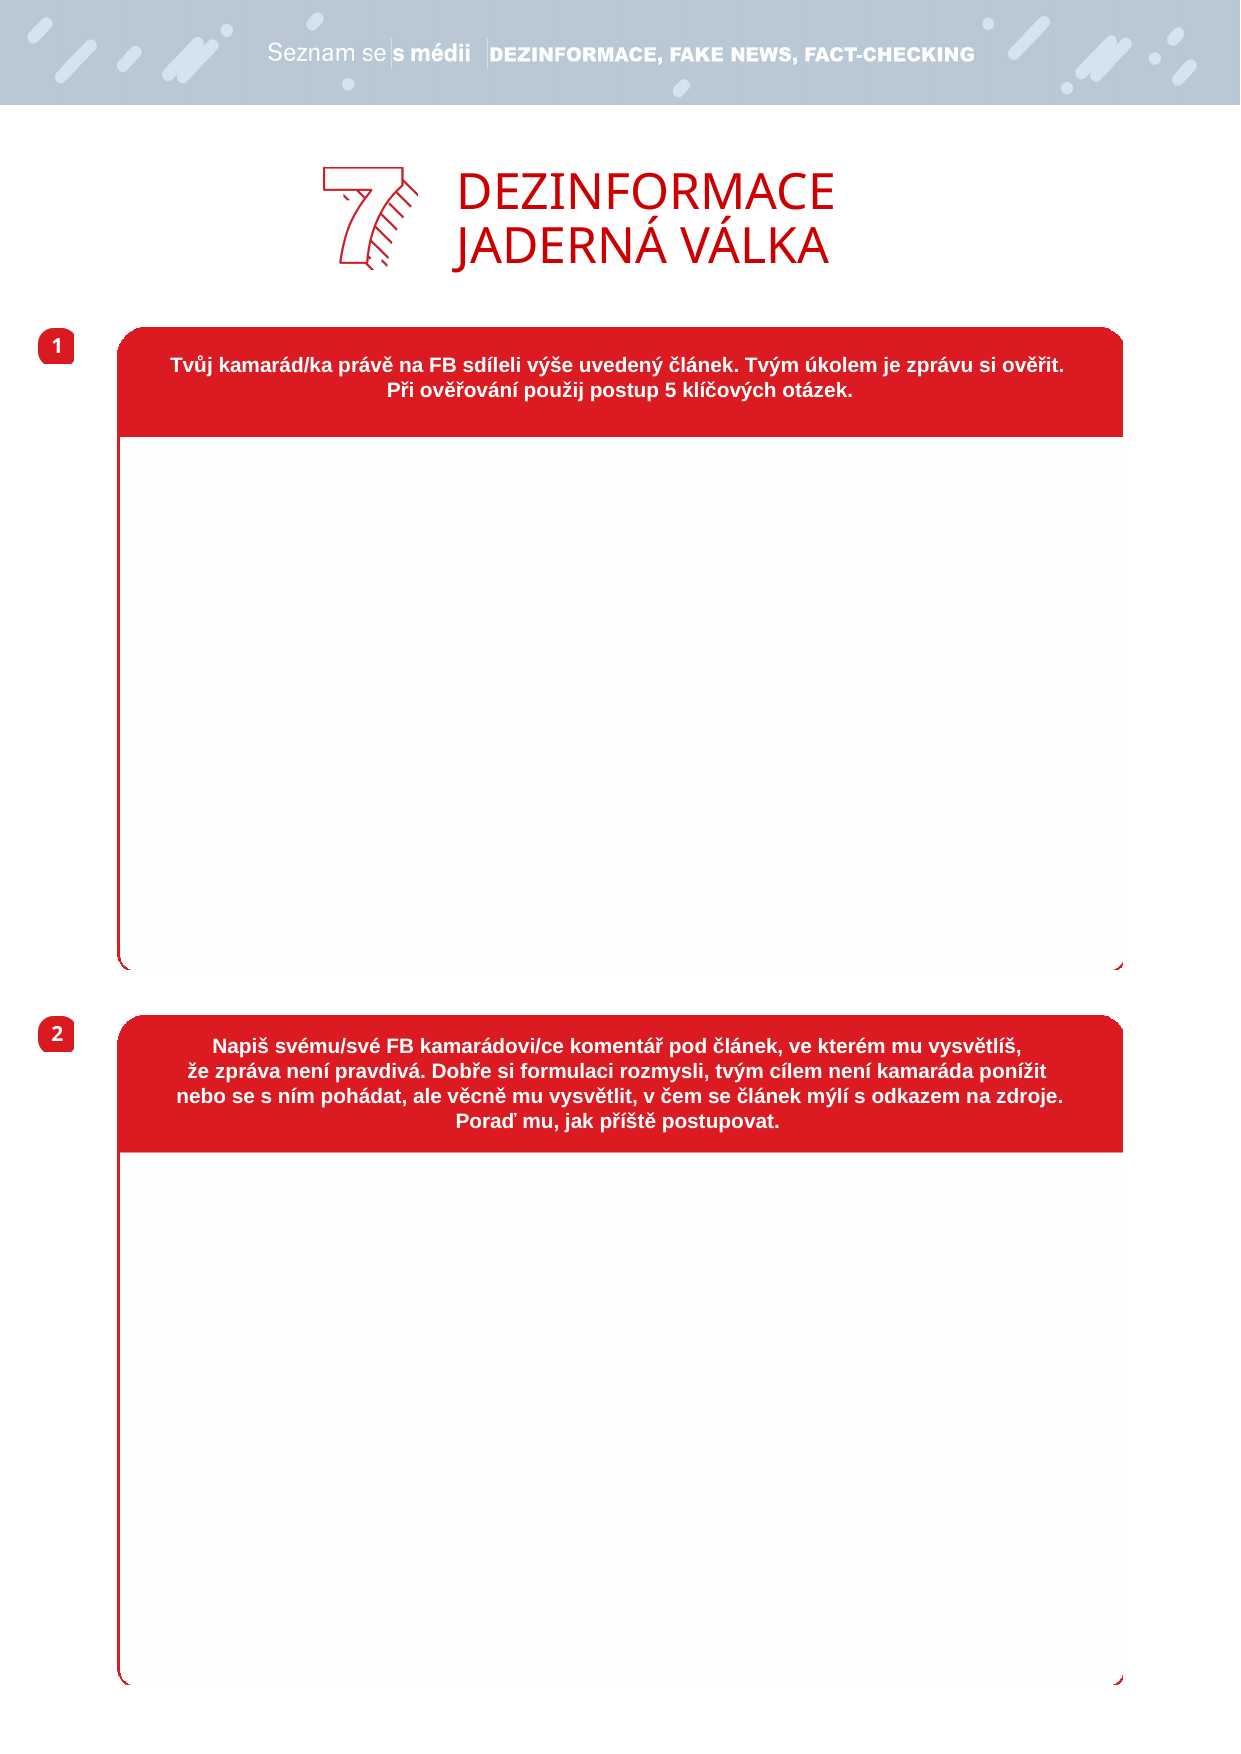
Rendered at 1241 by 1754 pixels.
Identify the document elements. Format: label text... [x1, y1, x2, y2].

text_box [35, 1015, 77, 1057]
picture [323, 166, 418, 270]
title DEZINFORMACE JADERNÁ VÁLKA [441, 152, 948, 282]
picture [117, 327, 1123, 970]
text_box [35, 327, 77, 369]
picture [117, 1015, 1123, 1685]
picture [0, 0, 1240, 105]
